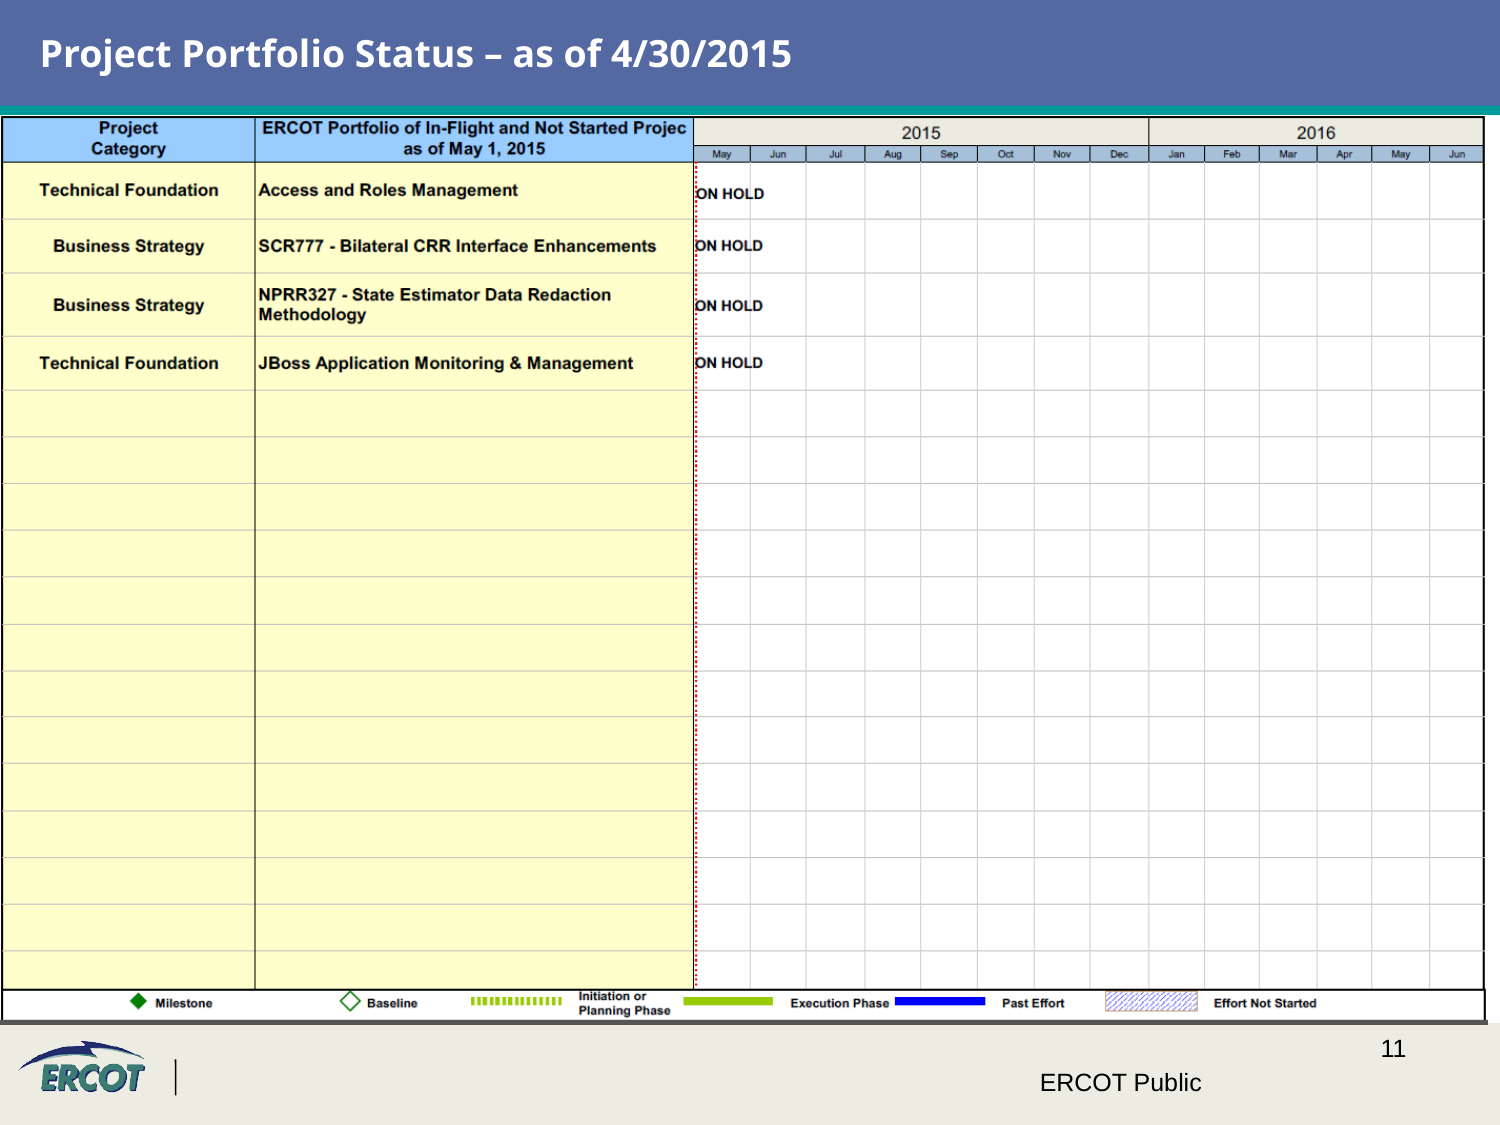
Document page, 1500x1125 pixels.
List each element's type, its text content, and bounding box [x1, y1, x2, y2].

footer ERCOT Public [1025, 1059, 1438, 1125]
text_box Project Portfolio Status – as of 4/30/2015 [24, 30, 1163, 106]
text_box [24, 22, 1450, 85]
picture [10, 1031, 151, 1111]
picture [0, 115, 1488, 1026]
